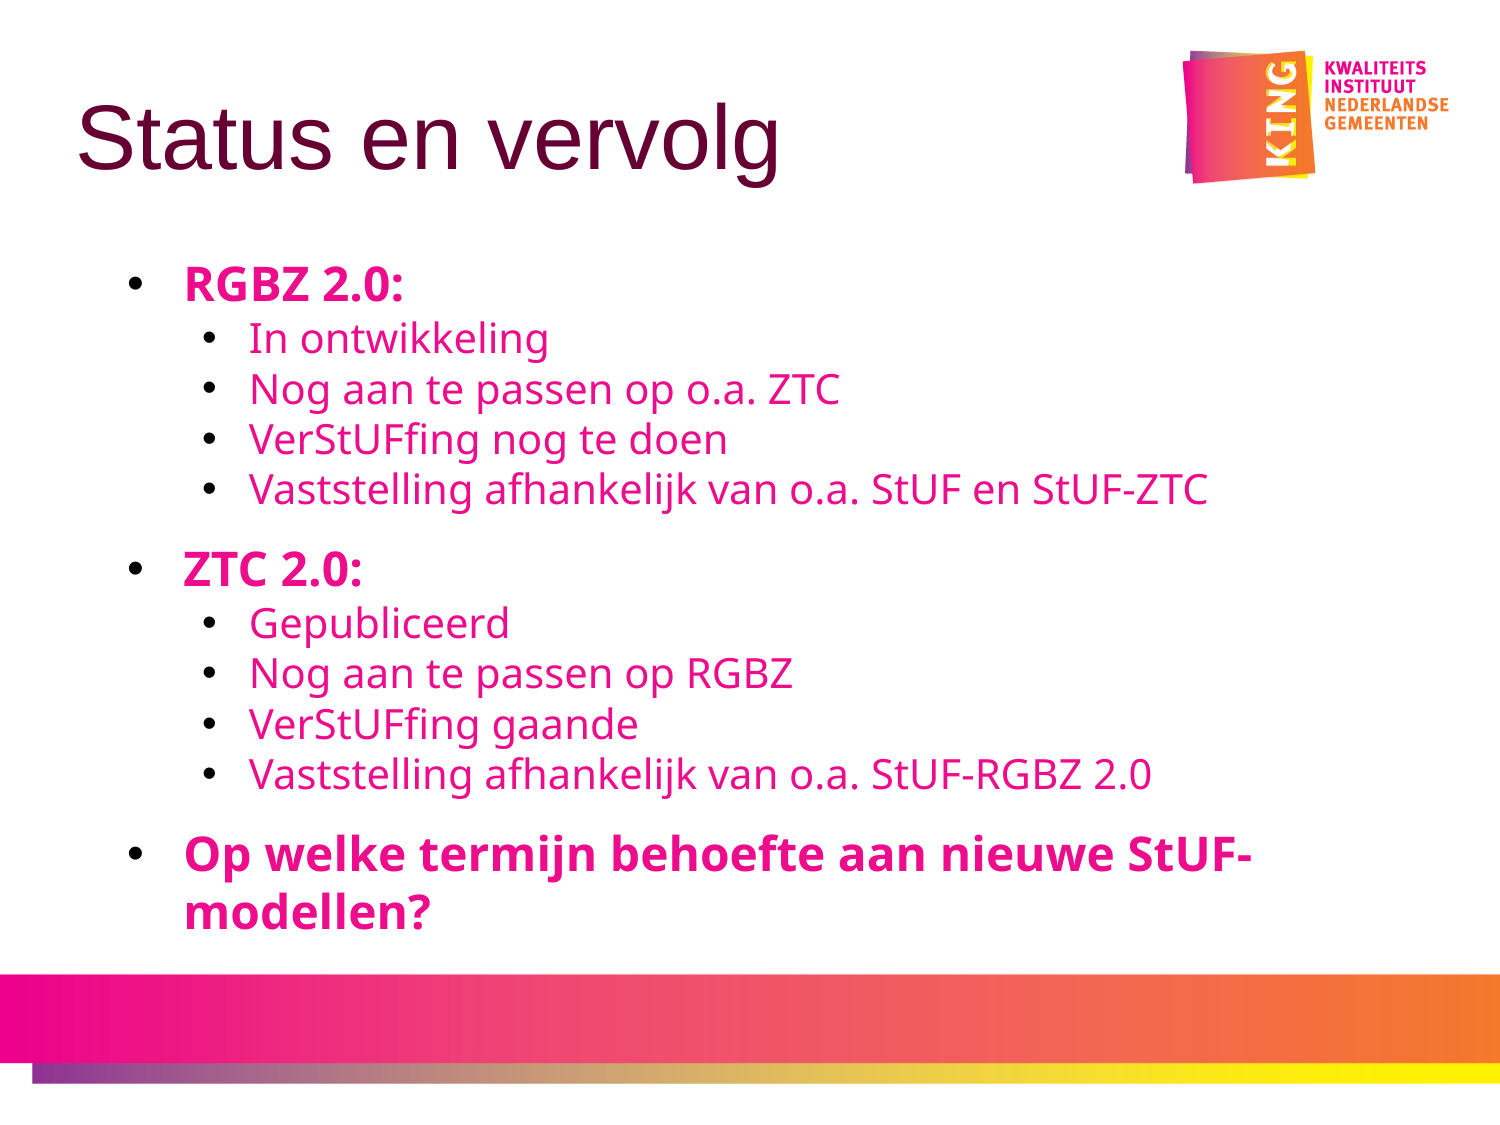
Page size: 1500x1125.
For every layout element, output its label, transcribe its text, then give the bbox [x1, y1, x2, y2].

picture [0, 0, 1500, 1125]
title Status en vervolg [74, 44, 1425, 233]
list RGBZ 2.0: In ontwikkeling Nog aan te passen op o.a. ZTC VerStUFfing nog te doen Vaststelling afhankelijk van o.a. StUF en StUF-ZTC ZTC 2.0: Gepubliceerd Nog aan te passen op RGBZ VerStUFfing gaande Vaststelling afhankelijk van o.a. StUF-RGBZ 2.0 Op welke termijn behoefte aan nieuwe StUF-modellen? [111, 245, 1500, 989]
